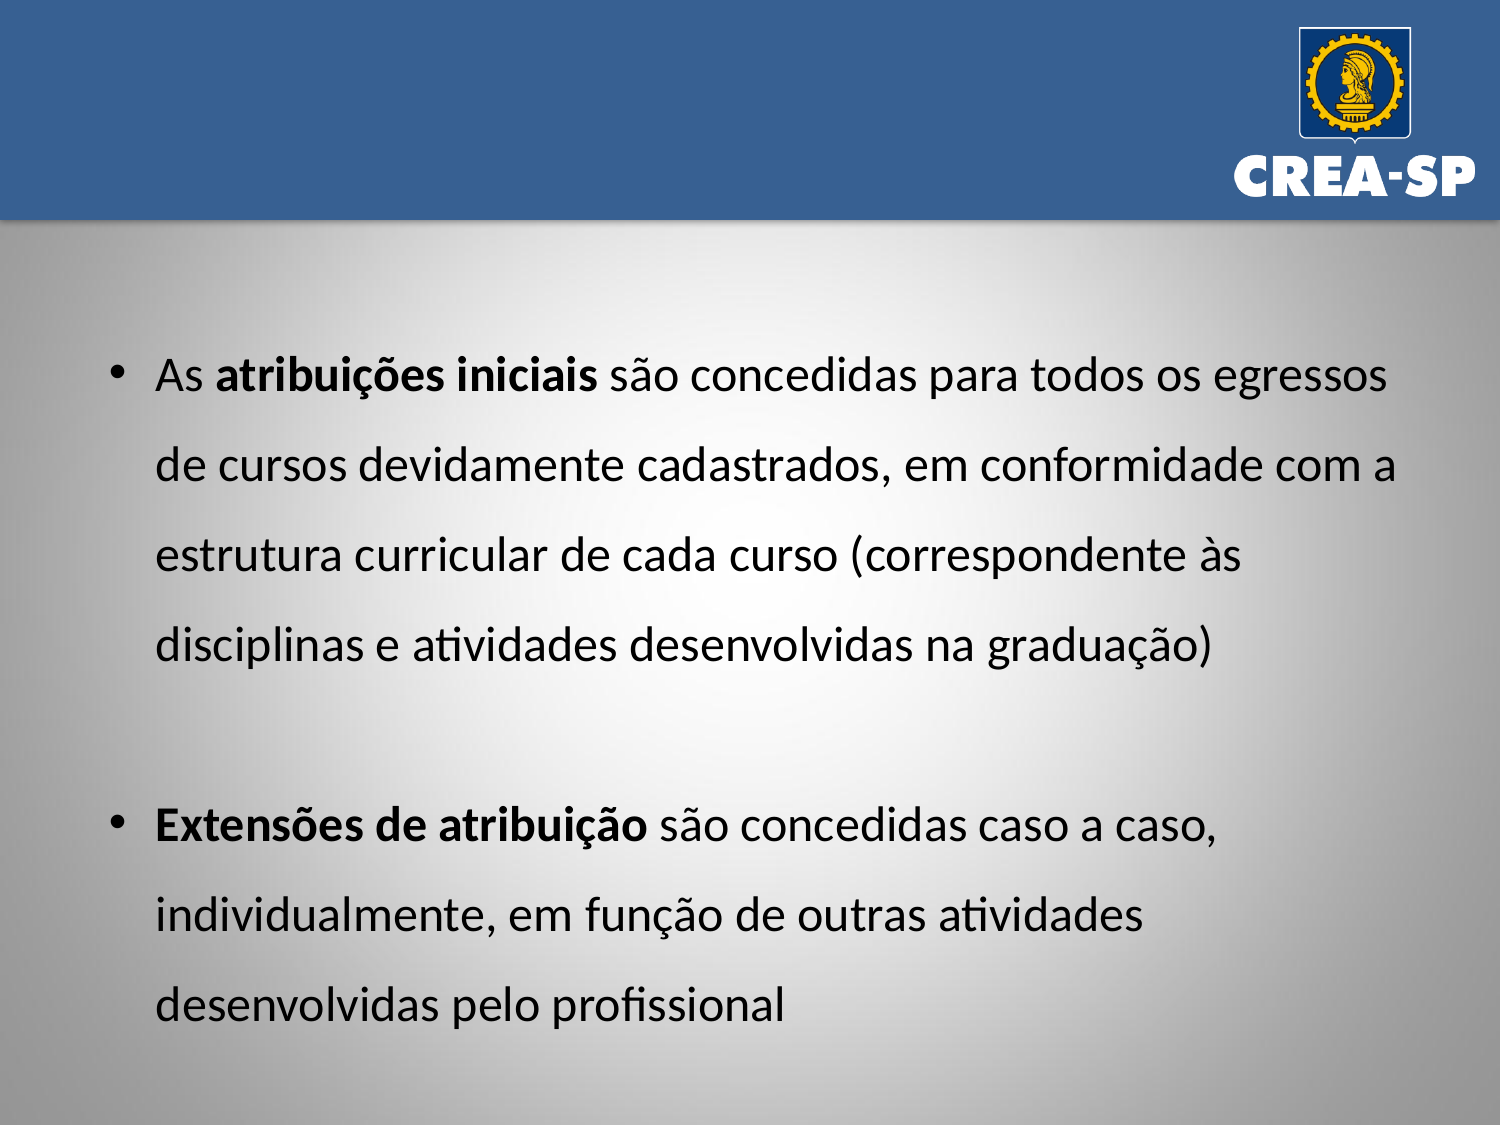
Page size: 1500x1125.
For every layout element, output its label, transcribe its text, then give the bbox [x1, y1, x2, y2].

picture [1234, 27, 1475, 197]
picture [0, 220, 1500, 1125]
text_box As atribuições iniciais são concedidas para todos os egressos de cursos devidamente cadastrados, em conformidade com a estrutura curricular de cada curso (correspondente às disciplinas e atividades desenvolvidas na graduação)‏ Extensões de atribuição são concedidas caso a caso, individualmente, em função de outras atividades desenvolvidas pelo profissional [74, 303, 1425, 1058]
